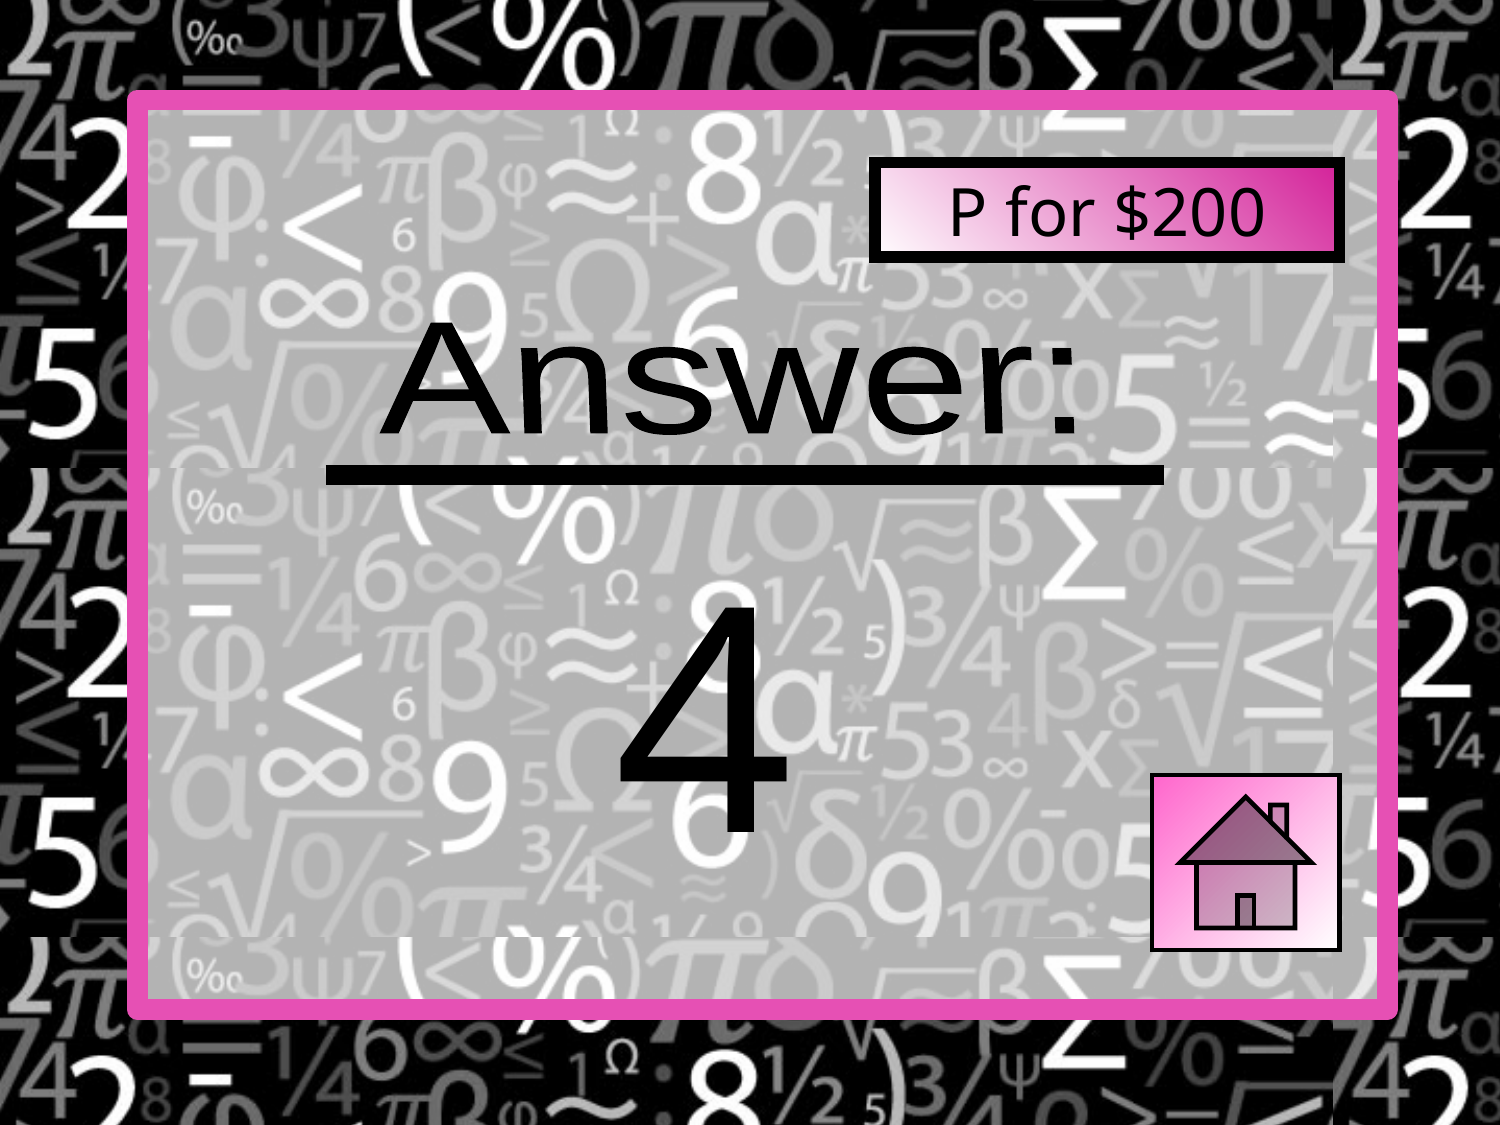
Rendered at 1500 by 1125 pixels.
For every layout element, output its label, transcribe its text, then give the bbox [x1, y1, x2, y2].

text_box [135, 98, 1390, 1012]
text_box P for $200 [874, 162, 1340, 258]
text_box 4 [600, 512, 850, 903]
picture [0, 0, 1500, 1125]
text_box [1152, 774, 1340, 950]
